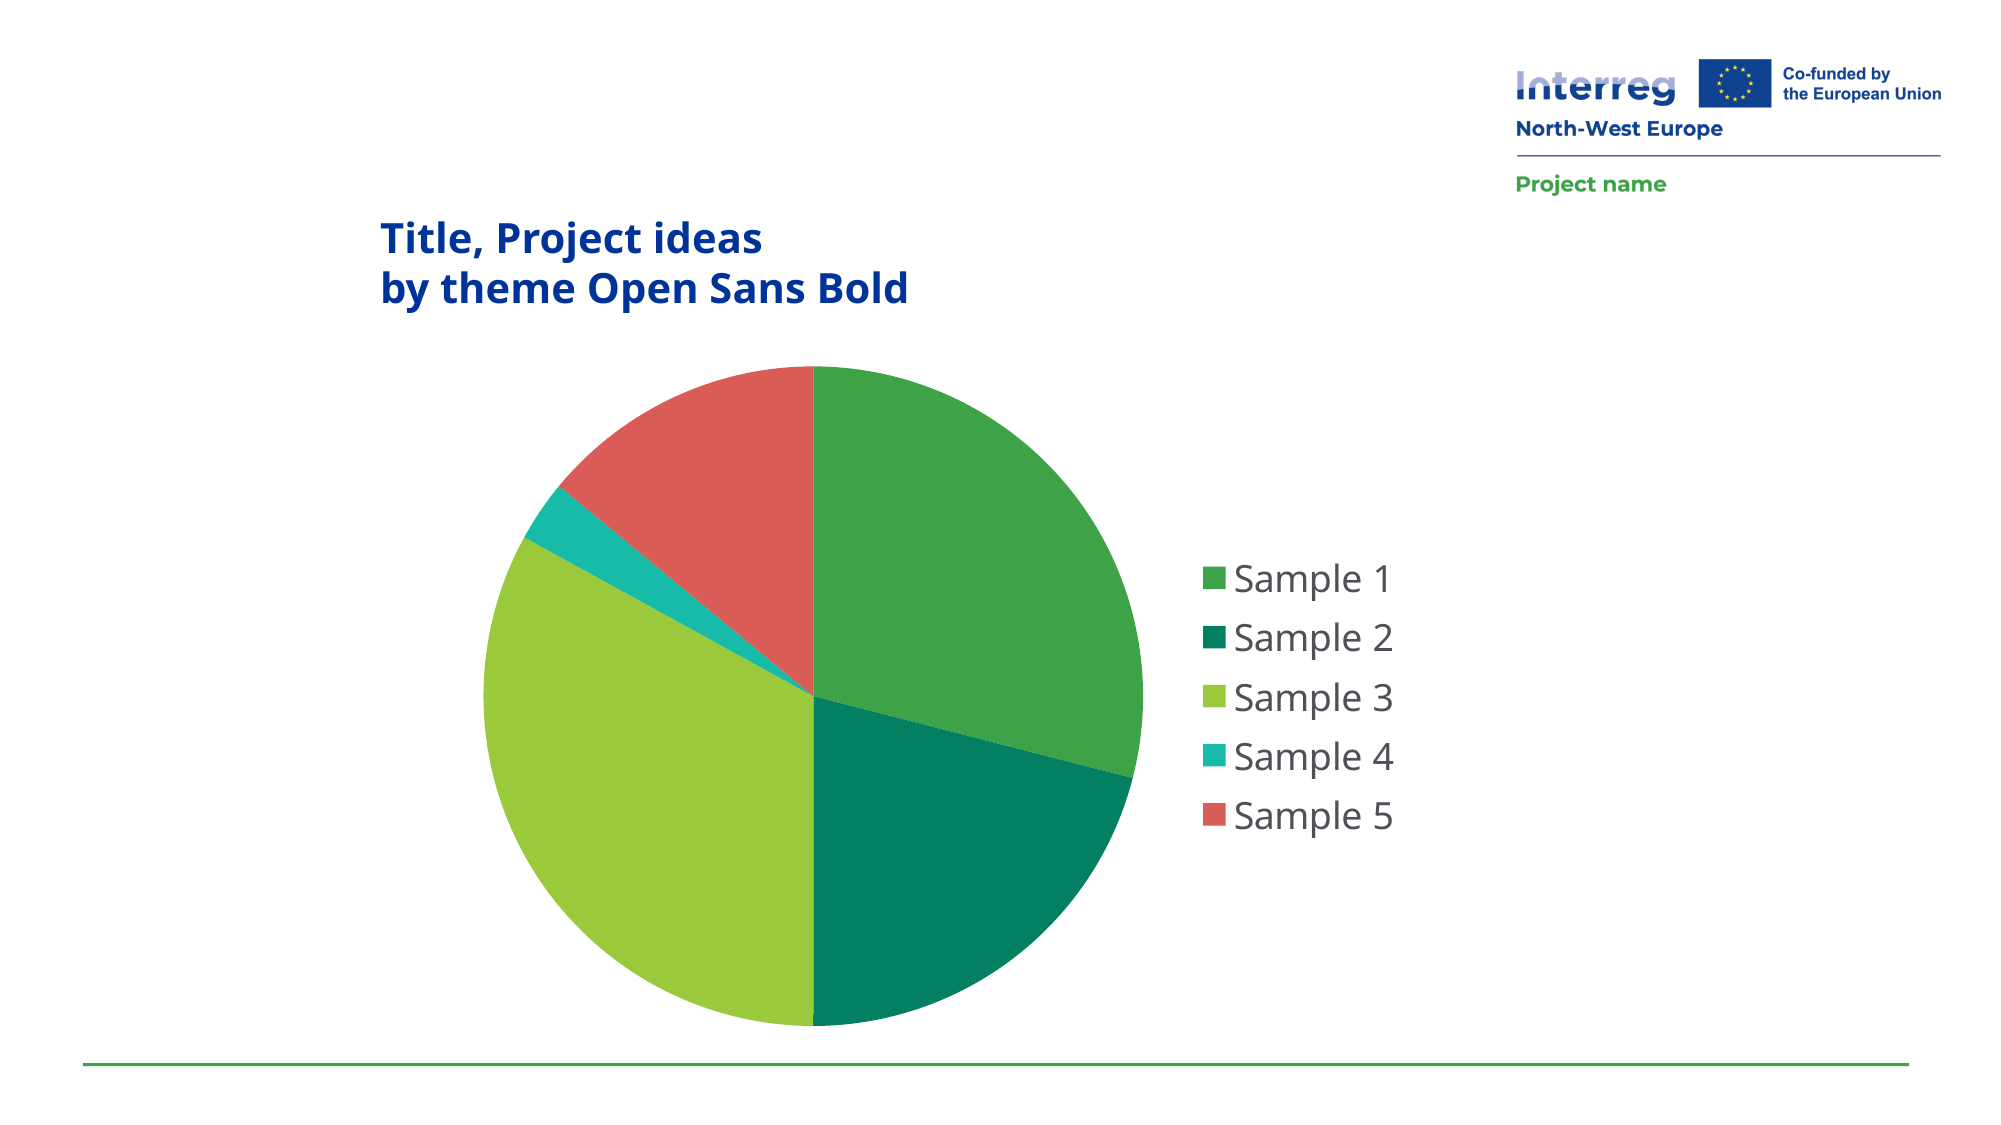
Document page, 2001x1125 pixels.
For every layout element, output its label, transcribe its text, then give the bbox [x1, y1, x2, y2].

chart [435, 352, 1420, 1040]
text_box Title, Project ideas by theme Open Sans Bold [365, 204, 1109, 352]
picture [1458, 0, 2000, 251]
